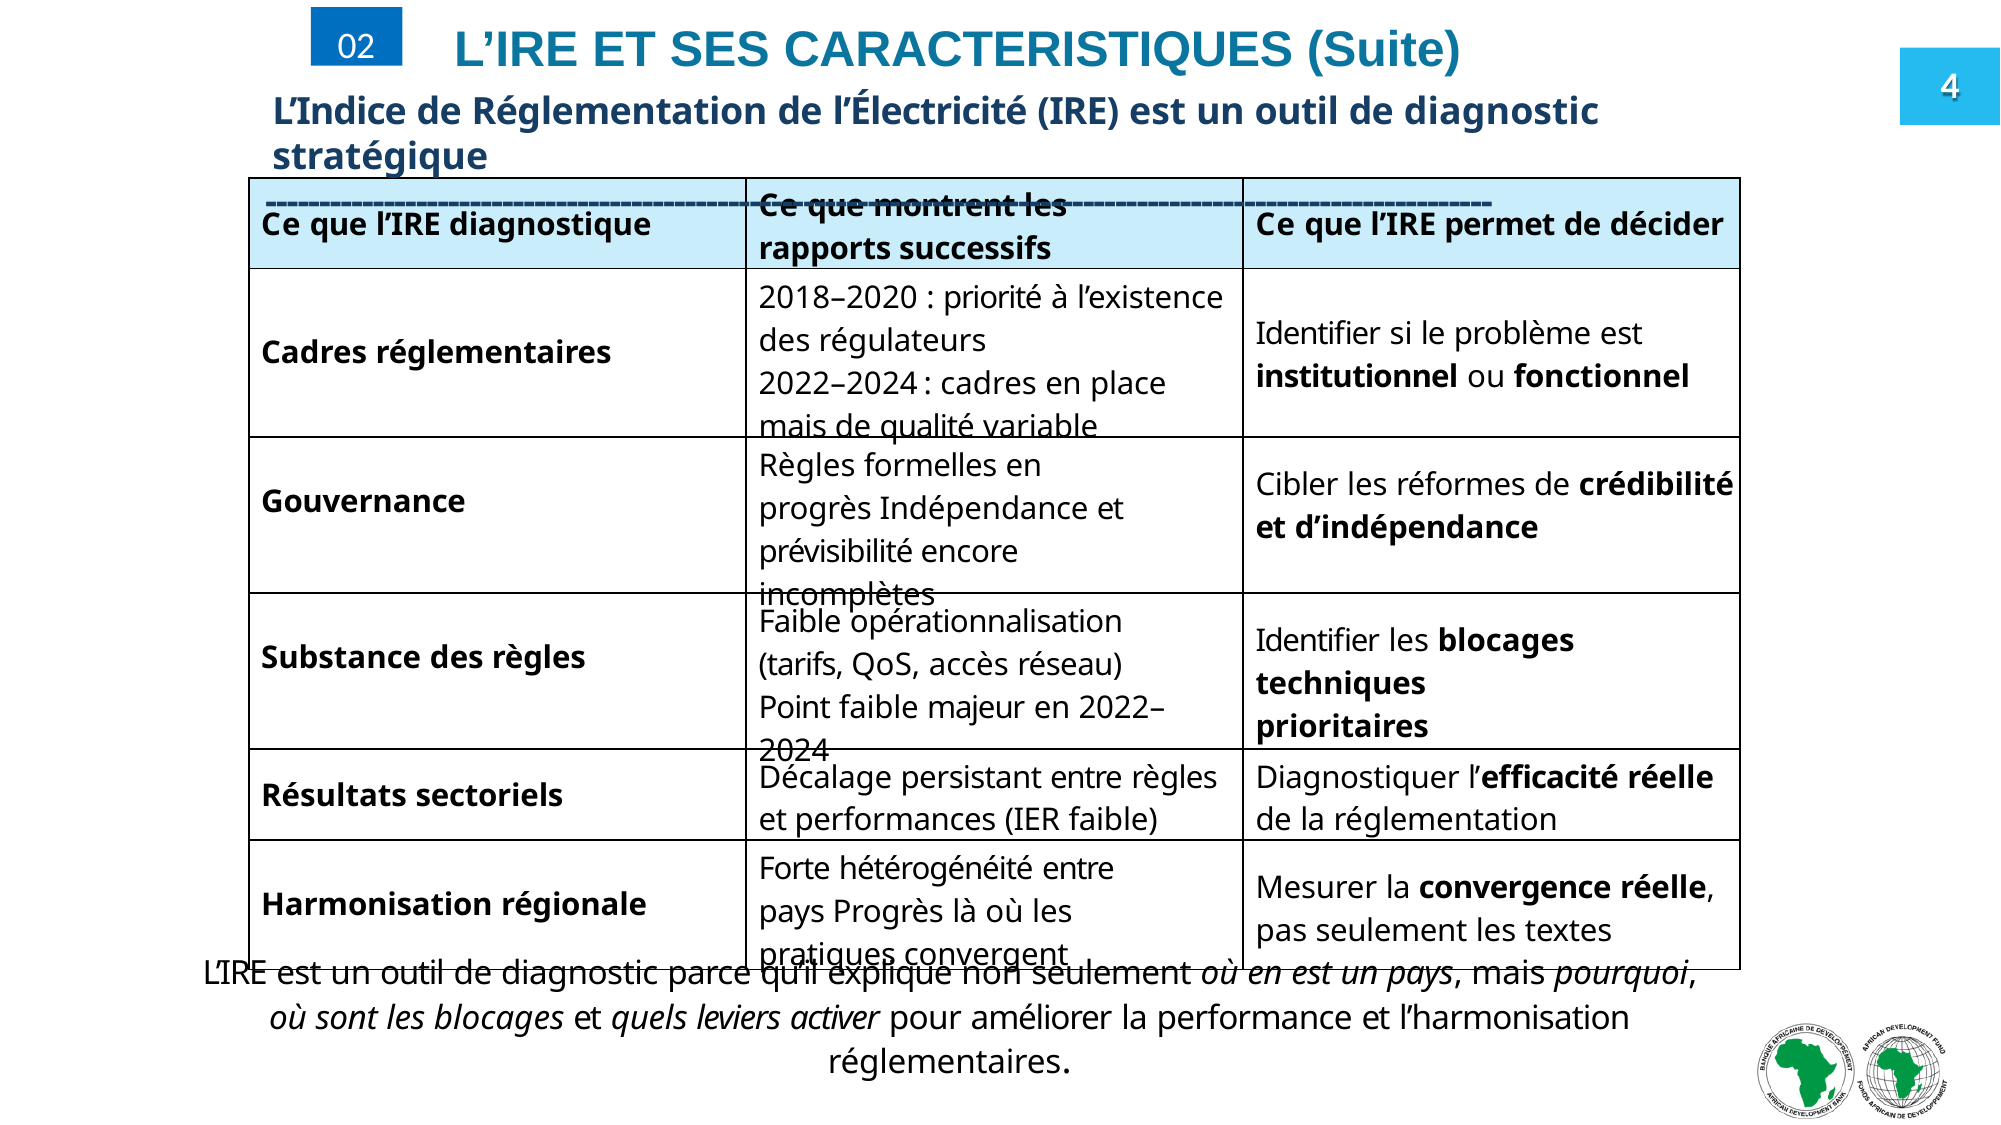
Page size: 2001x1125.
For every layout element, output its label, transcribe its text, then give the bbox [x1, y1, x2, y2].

table_header Ce que l’IRE permet de décider [1244, 179, 1739, 268]
text_box L’IRE est un outil de diagnostic parce qu’il explique non seulement où en est un pays, mais pourquoi, où sont les blocages et quels leviers activer pour améliorer la performance et l’harmonisation réglementaires. [167, 949, 1740, 1081]
table_cell Harmonisation régionale [250, 841, 745, 949]
table_cell Décalage persistant entre règles et performances (IER faible) [747, 750, 1242, 839]
table_header Ce que montrent les rapports successifs [747, 223, 1242, 268]
table_cell Cibler les réformes de crédibilité et d’indépendance [1244, 438, 1739, 592]
table_cell Cadres réglementaires [250, 269, 745, 436]
table_cell Identifier si le problème est institutionnel ou fonctionnel [1244, 269, 1739, 436]
table_header Ce que l’IRE diagnostique [250, 179, 745, 268]
table_cell Mesurer la convergence réelle, pas seulement les textes [1244, 841, 1739, 949]
table_cell Gouvernance [250, 438, 745, 592]
table_cell Faible opérationnalisation (tarifs, QoS, accès réseau) Point faible majeur en 2022–2024 [747, 594, 1242, 748]
text_box 02 [310, 7, 403, 66]
picture [1757, 1022, 1947, 1120]
table_cell Identifier les blocages techniques prioritaires [1244, 594, 1739, 748]
text_box L’Indice de Réglementation de l’Électricité (IRE) est un outil de diagnostic stratégique ------------------------------------------------------------------------------------------------------------------ [263, 85, 1721, 223]
table_cell Résultats sectoriels [250, 750, 745, 839]
table_cell Diagnostiquer l’efficacité réelle de la réglementation [1244, 750, 1739, 839]
table_cell Règles formelles en progrès Indépendance et prévisibilité encore incomplètes [747, 438, 1242, 592]
title L’IRE ET SES CARACTERISTIQUES (Suite) [416, 14, 1584, 85]
table_cell Substance des règles [250, 594, 745, 748]
table_cell Forte hétérogénéité entre pays Progrès là où les pratiques convergent [747, 841, 1242, 949]
table_cell 2018–2020 : priorité à l’existence des régulateurs 2022–2024 : cadres en place mais de qualité variable [747, 269, 1242, 436]
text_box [1899, 47, 2000, 136]
